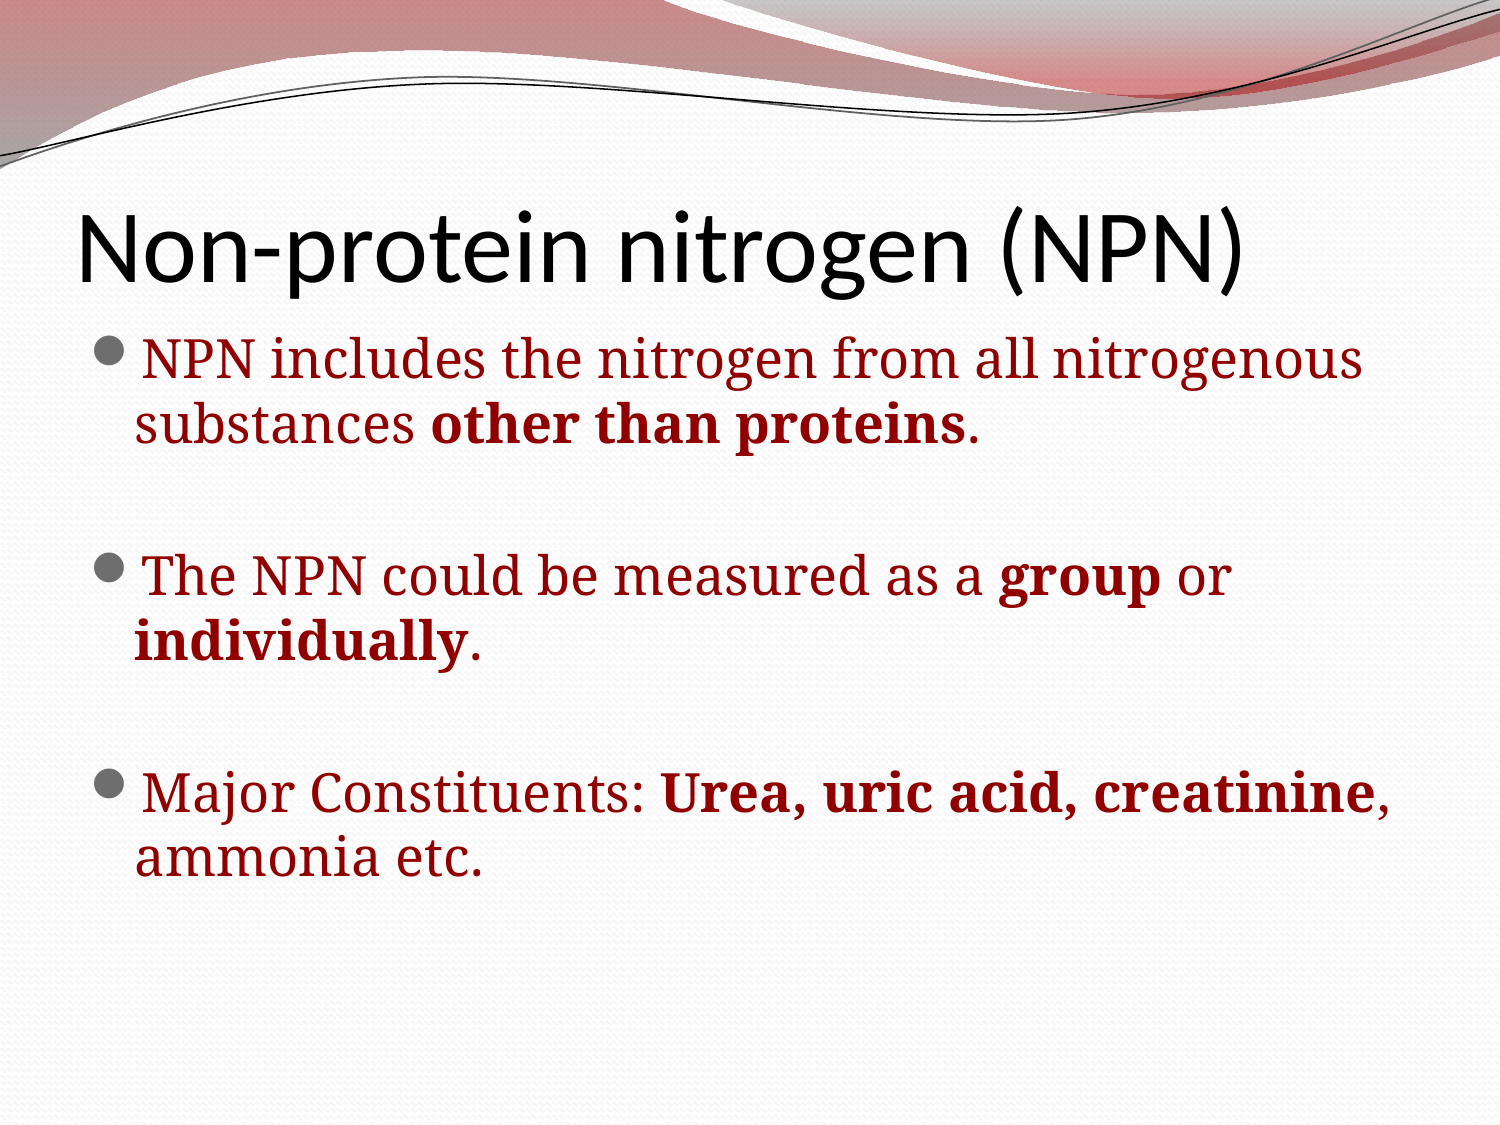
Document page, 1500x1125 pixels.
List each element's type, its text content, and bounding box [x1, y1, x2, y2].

title Non-protein nitrogen (NPN) [75, 115, 1425, 303]
list NPN includes the nitrogen from all nitrogenous substances other than proteins. The NPN could be measured as a group or individually. Major Constituents: Urea, uric acid, creatinine, ammonia etc. [75, 317, 1425, 1038]
